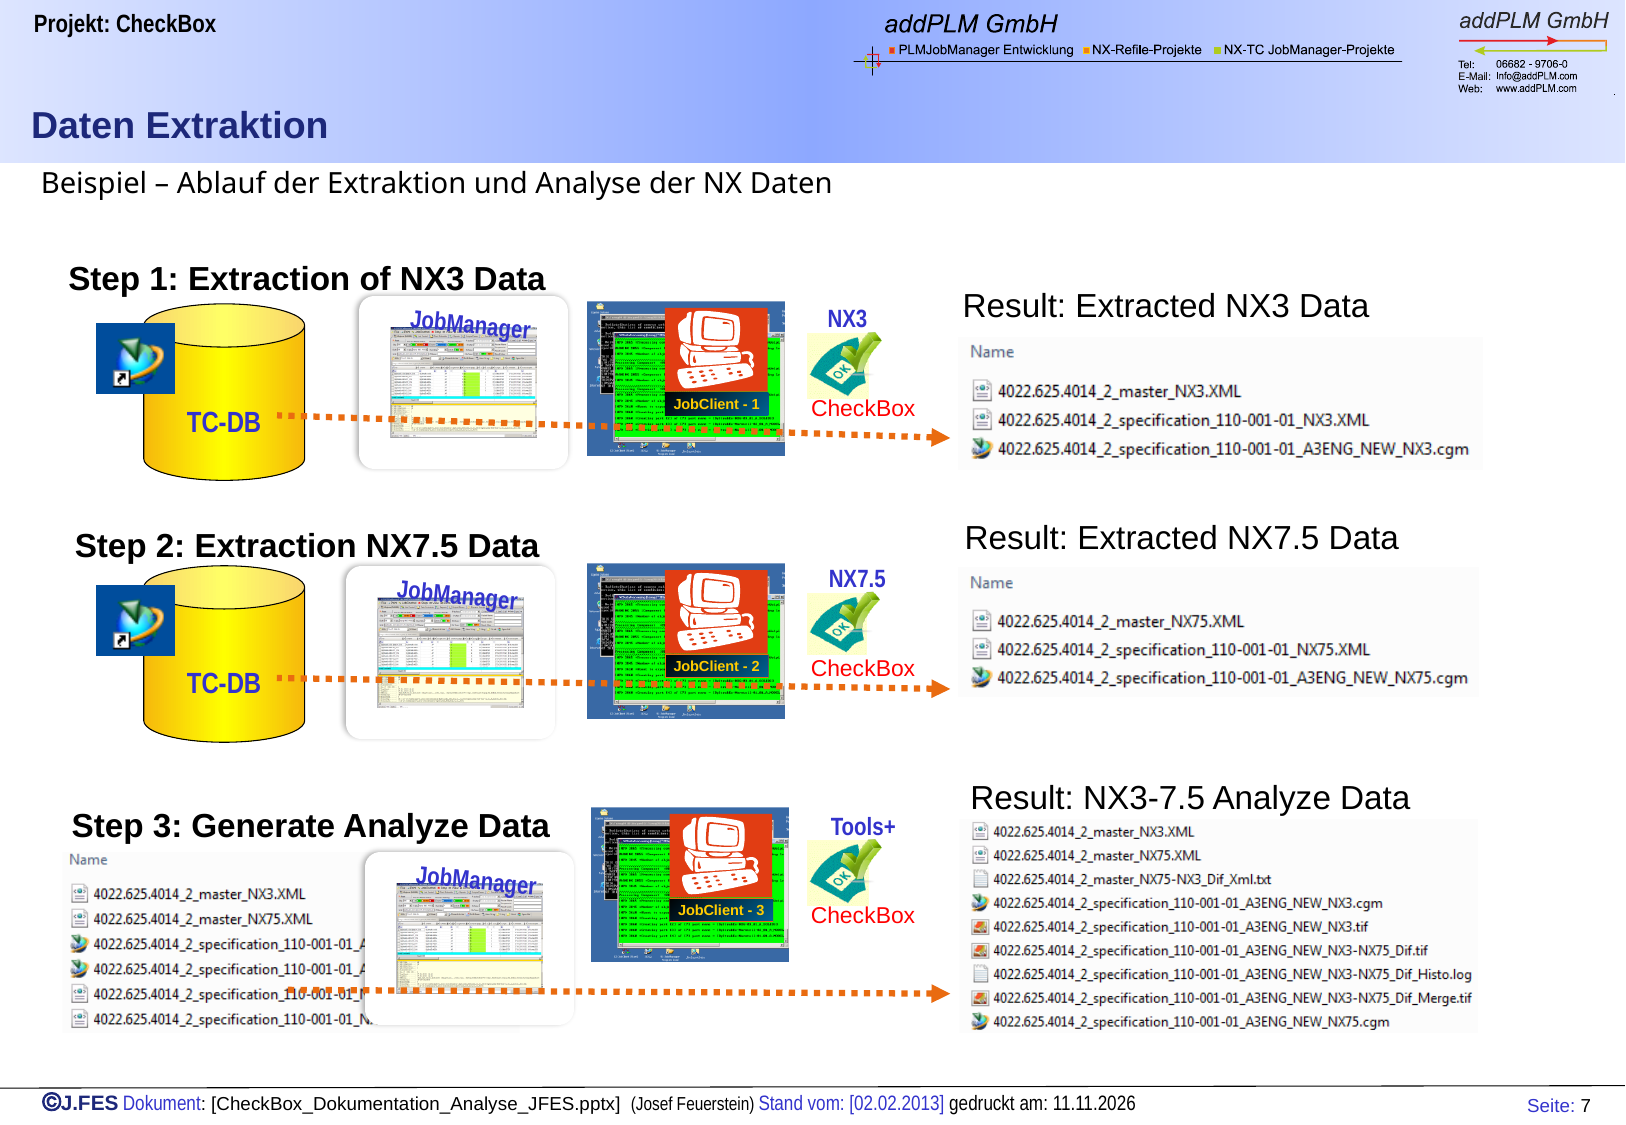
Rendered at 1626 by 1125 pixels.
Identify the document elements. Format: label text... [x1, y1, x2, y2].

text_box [586, 563, 785, 719]
picture [959, 818, 1479, 1033]
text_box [586, 301, 785, 457]
text_box [937, 431, 951, 444]
text_box Step 3: Generate Analyze Data [27, 796, 595, 852]
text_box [591, 807, 789, 963]
text_box Tools+ [815, 803, 911, 849]
text_box [937, 987, 951, 1000]
text_box CheckBox [807, 653, 919, 681]
text_box Step 1: Extraction of NX3 Data [27, 249, 588, 305]
text_box [937, 682, 951, 696]
text_box TC-DB [143, 572, 305, 743]
text_box CheckBox [807, 393, 919, 422]
text_box NX7.5 [813, 555, 901, 601]
text_box NX3 [812, 295, 889, 328]
picture [958, 337, 1483, 470]
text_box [807, 832, 885, 906]
picture [96, 585, 176, 656]
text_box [807, 585, 883, 655]
text_box CheckBox [807, 900, 919, 928]
picture [62, 852, 520, 1033]
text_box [807, 325, 886, 399]
text_box TC-DB [143, 305, 305, 481]
text_box Step 2: Extraction NX7.5 Data [27, 517, 588, 572]
text_box Beispiel – Ablauf der Extraktion und Analyse der NX Daten [40, 163, 1555, 199]
picture [958, 566, 1479, 697]
picture [96, 323, 176, 394]
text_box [381, 294, 560, 470]
text_box Result: Extracted NX3 Data [942, 276, 1390, 332]
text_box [368, 565, 547, 741]
text_box Result: Extracted NX7.5 Data [942, 508, 1422, 564]
title Daten Extraktion [30, 73, 1600, 138]
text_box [387, 850, 566, 1027]
text_box Result: NX3-7.5 Analyze Data [942, 768, 1439, 824]
